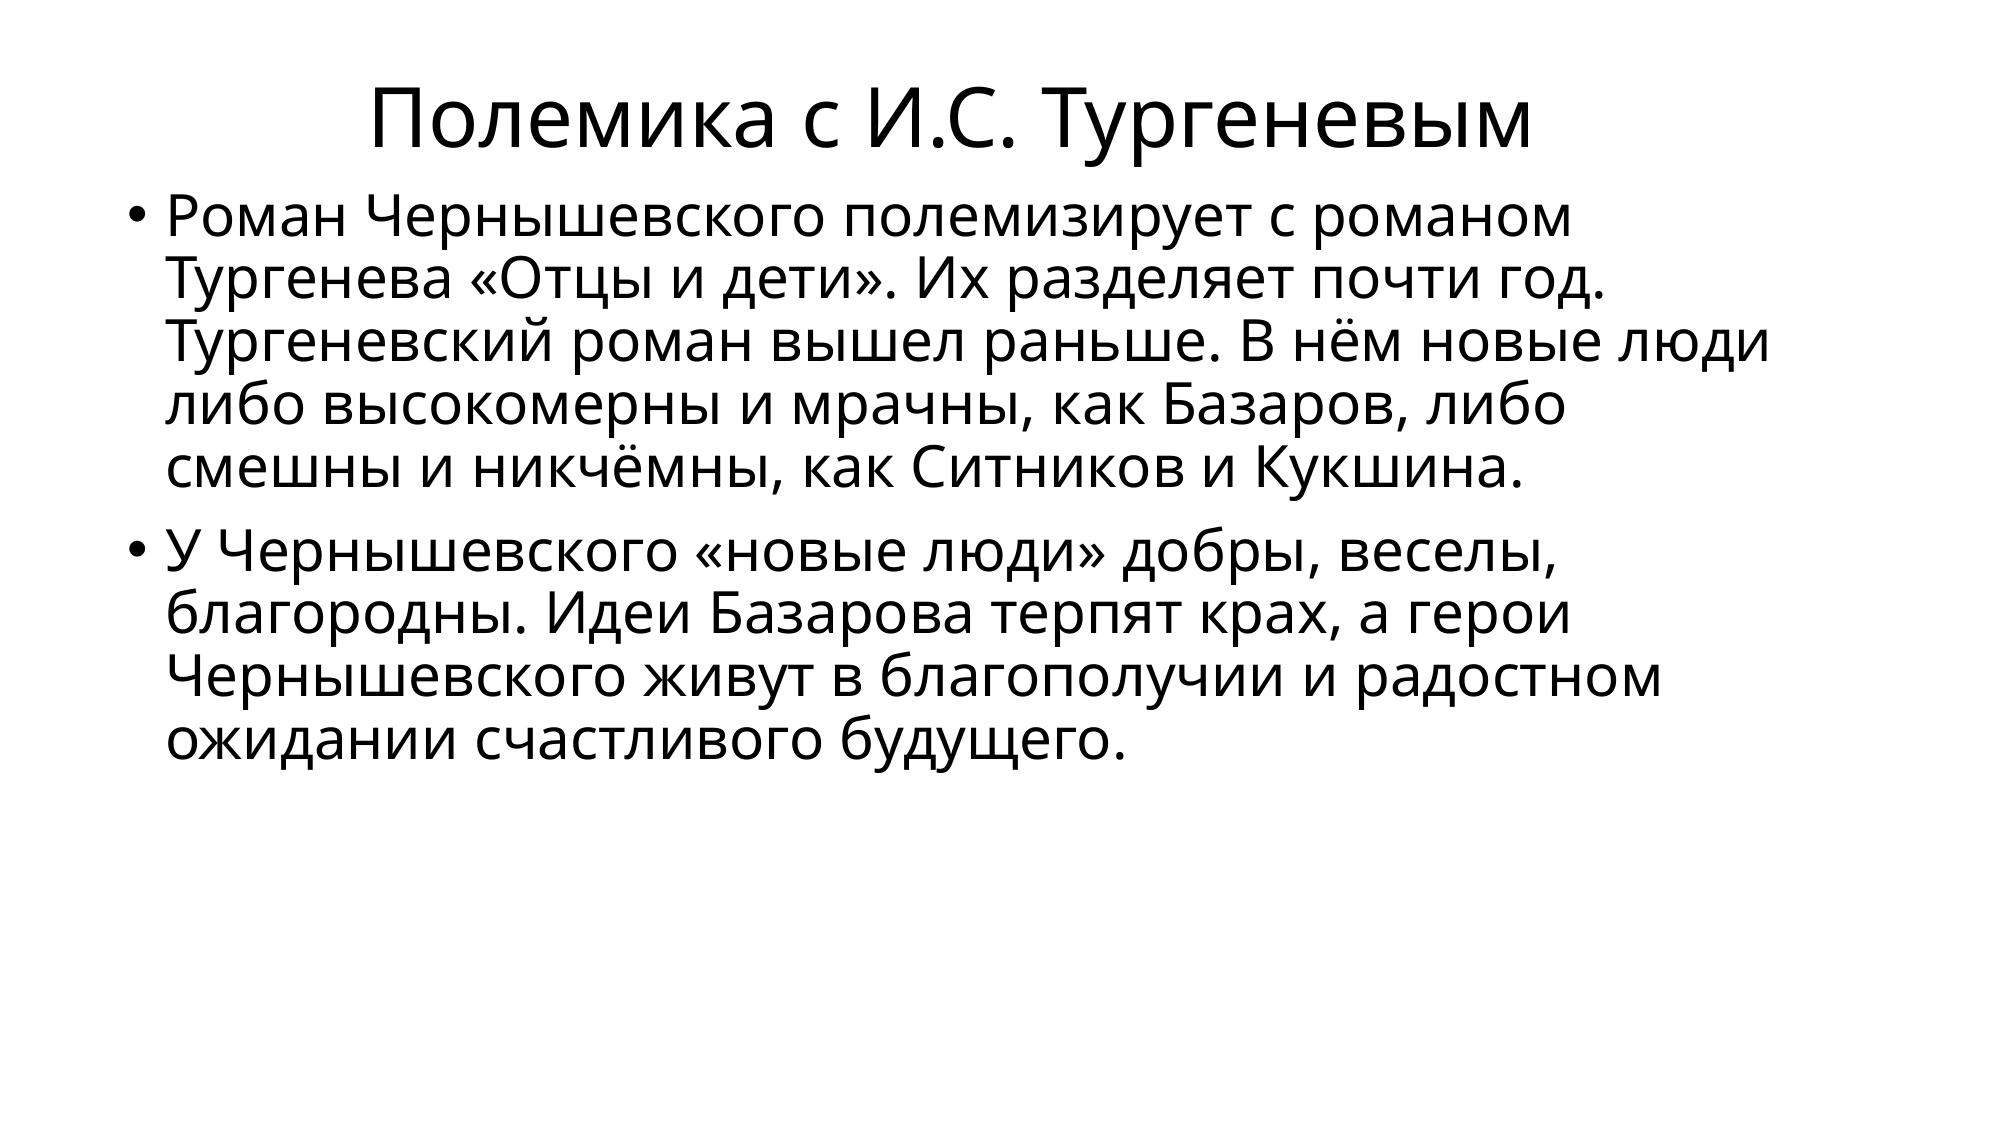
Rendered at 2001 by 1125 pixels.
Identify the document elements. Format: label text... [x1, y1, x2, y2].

title Полемика с И.С. Тургеневым [112, 32, 1792, 178]
list Роман Чернышевского полемизирует с романом Тургенева «Отцы и дети». Их разделяет почти год. Тургеневский роман вышел раньше. В нём новые люди либо высокомерны и мрачны, как Базаров, либо смешны и никчёмны, как Ситников и Кукшина. У Чернышевского «новые люди» добры, веселы, благородны. Идеи Базарова терпят крах, а герои Чернышевского живут в благополучии и радостном ожидании счастливого будущего. [112, 178, 1818, 882]
